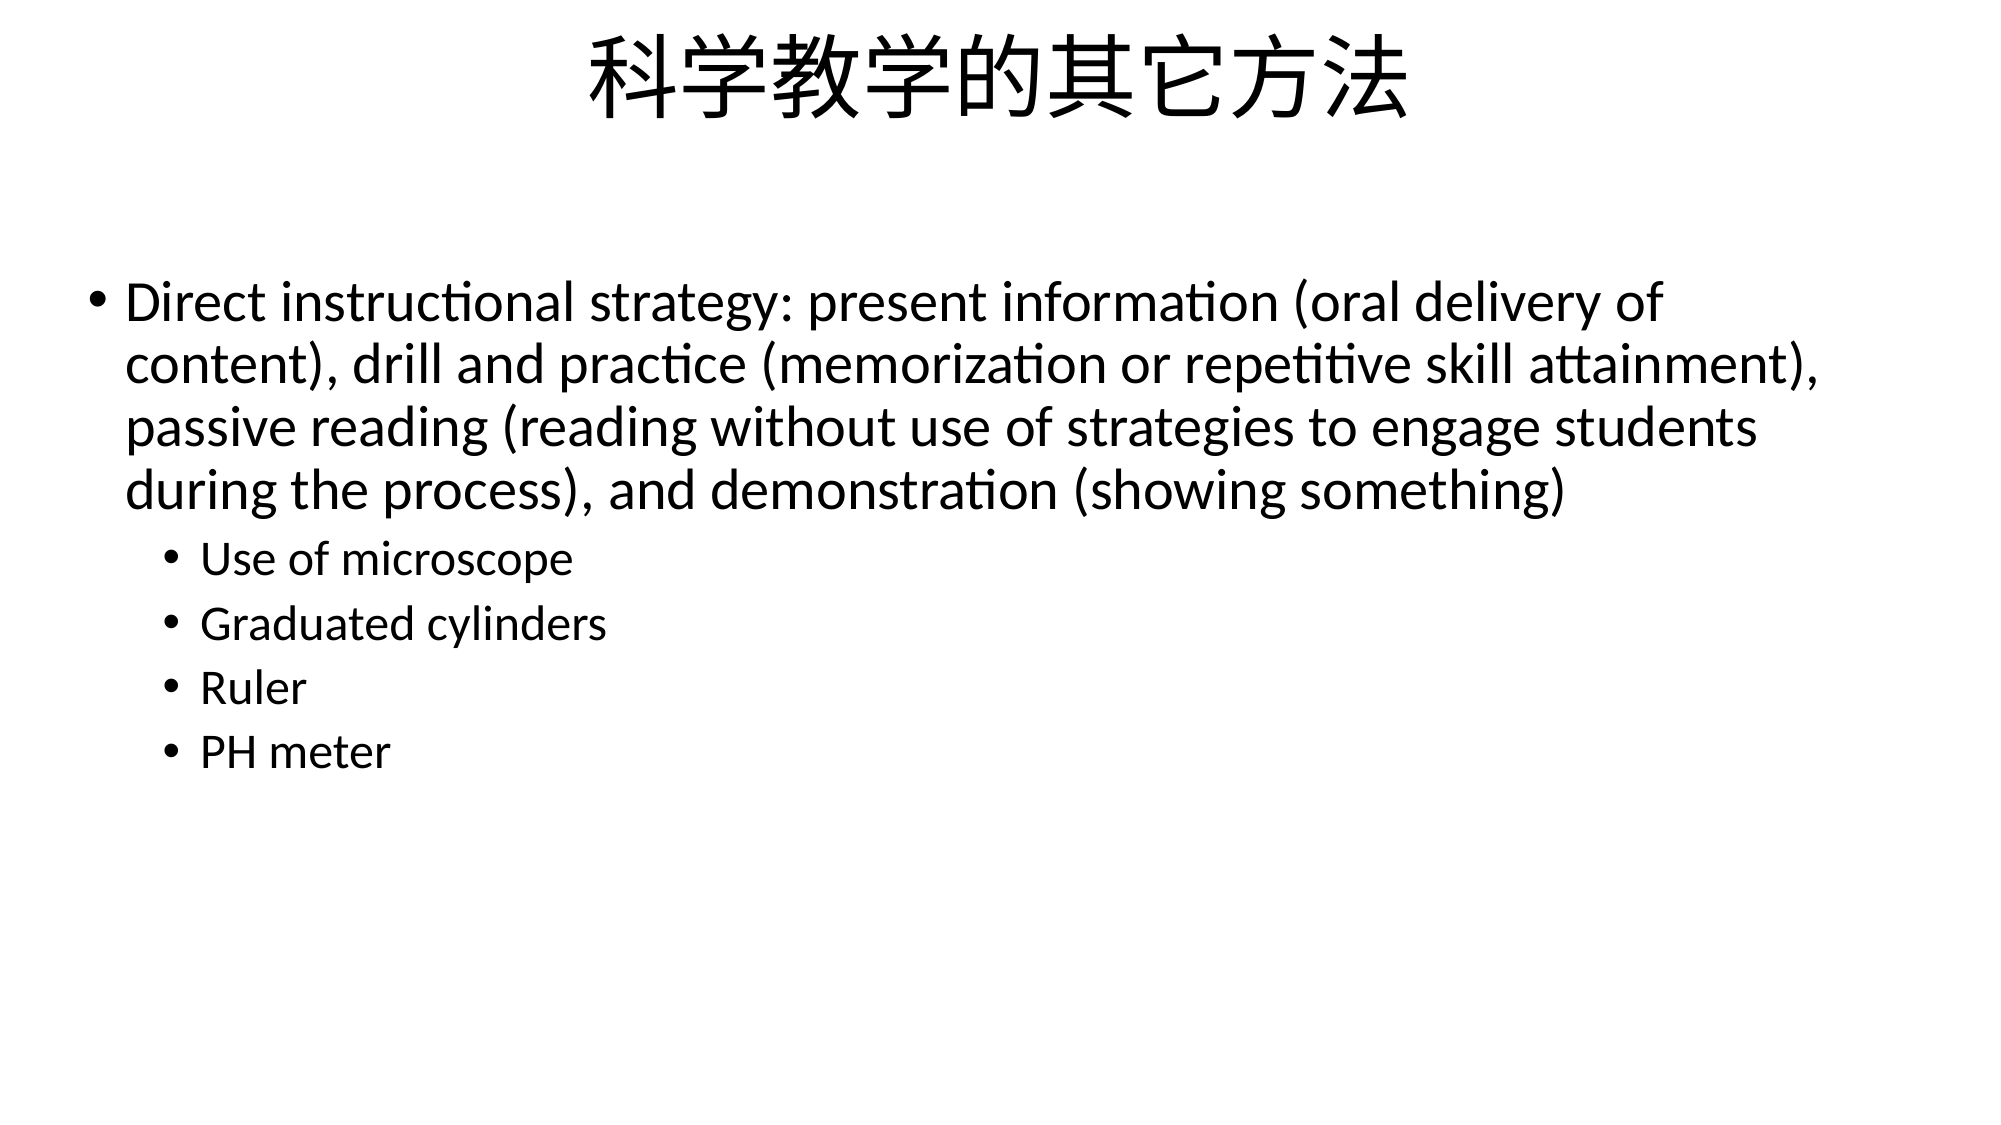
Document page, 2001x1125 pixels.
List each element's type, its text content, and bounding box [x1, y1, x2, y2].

list Direct instructional strategy: present information (oral delivery of content), drill and practice (memorization or repetitive skill attainment), passive reading (reading without use of strategies to engage students during the process), and demonstration (showing something) Use of microscope Graduated cylinders Ruler PH meter [72, 172, 1863, 1075]
title 科学教学的其它方法 [137, 0, 1863, 172]
